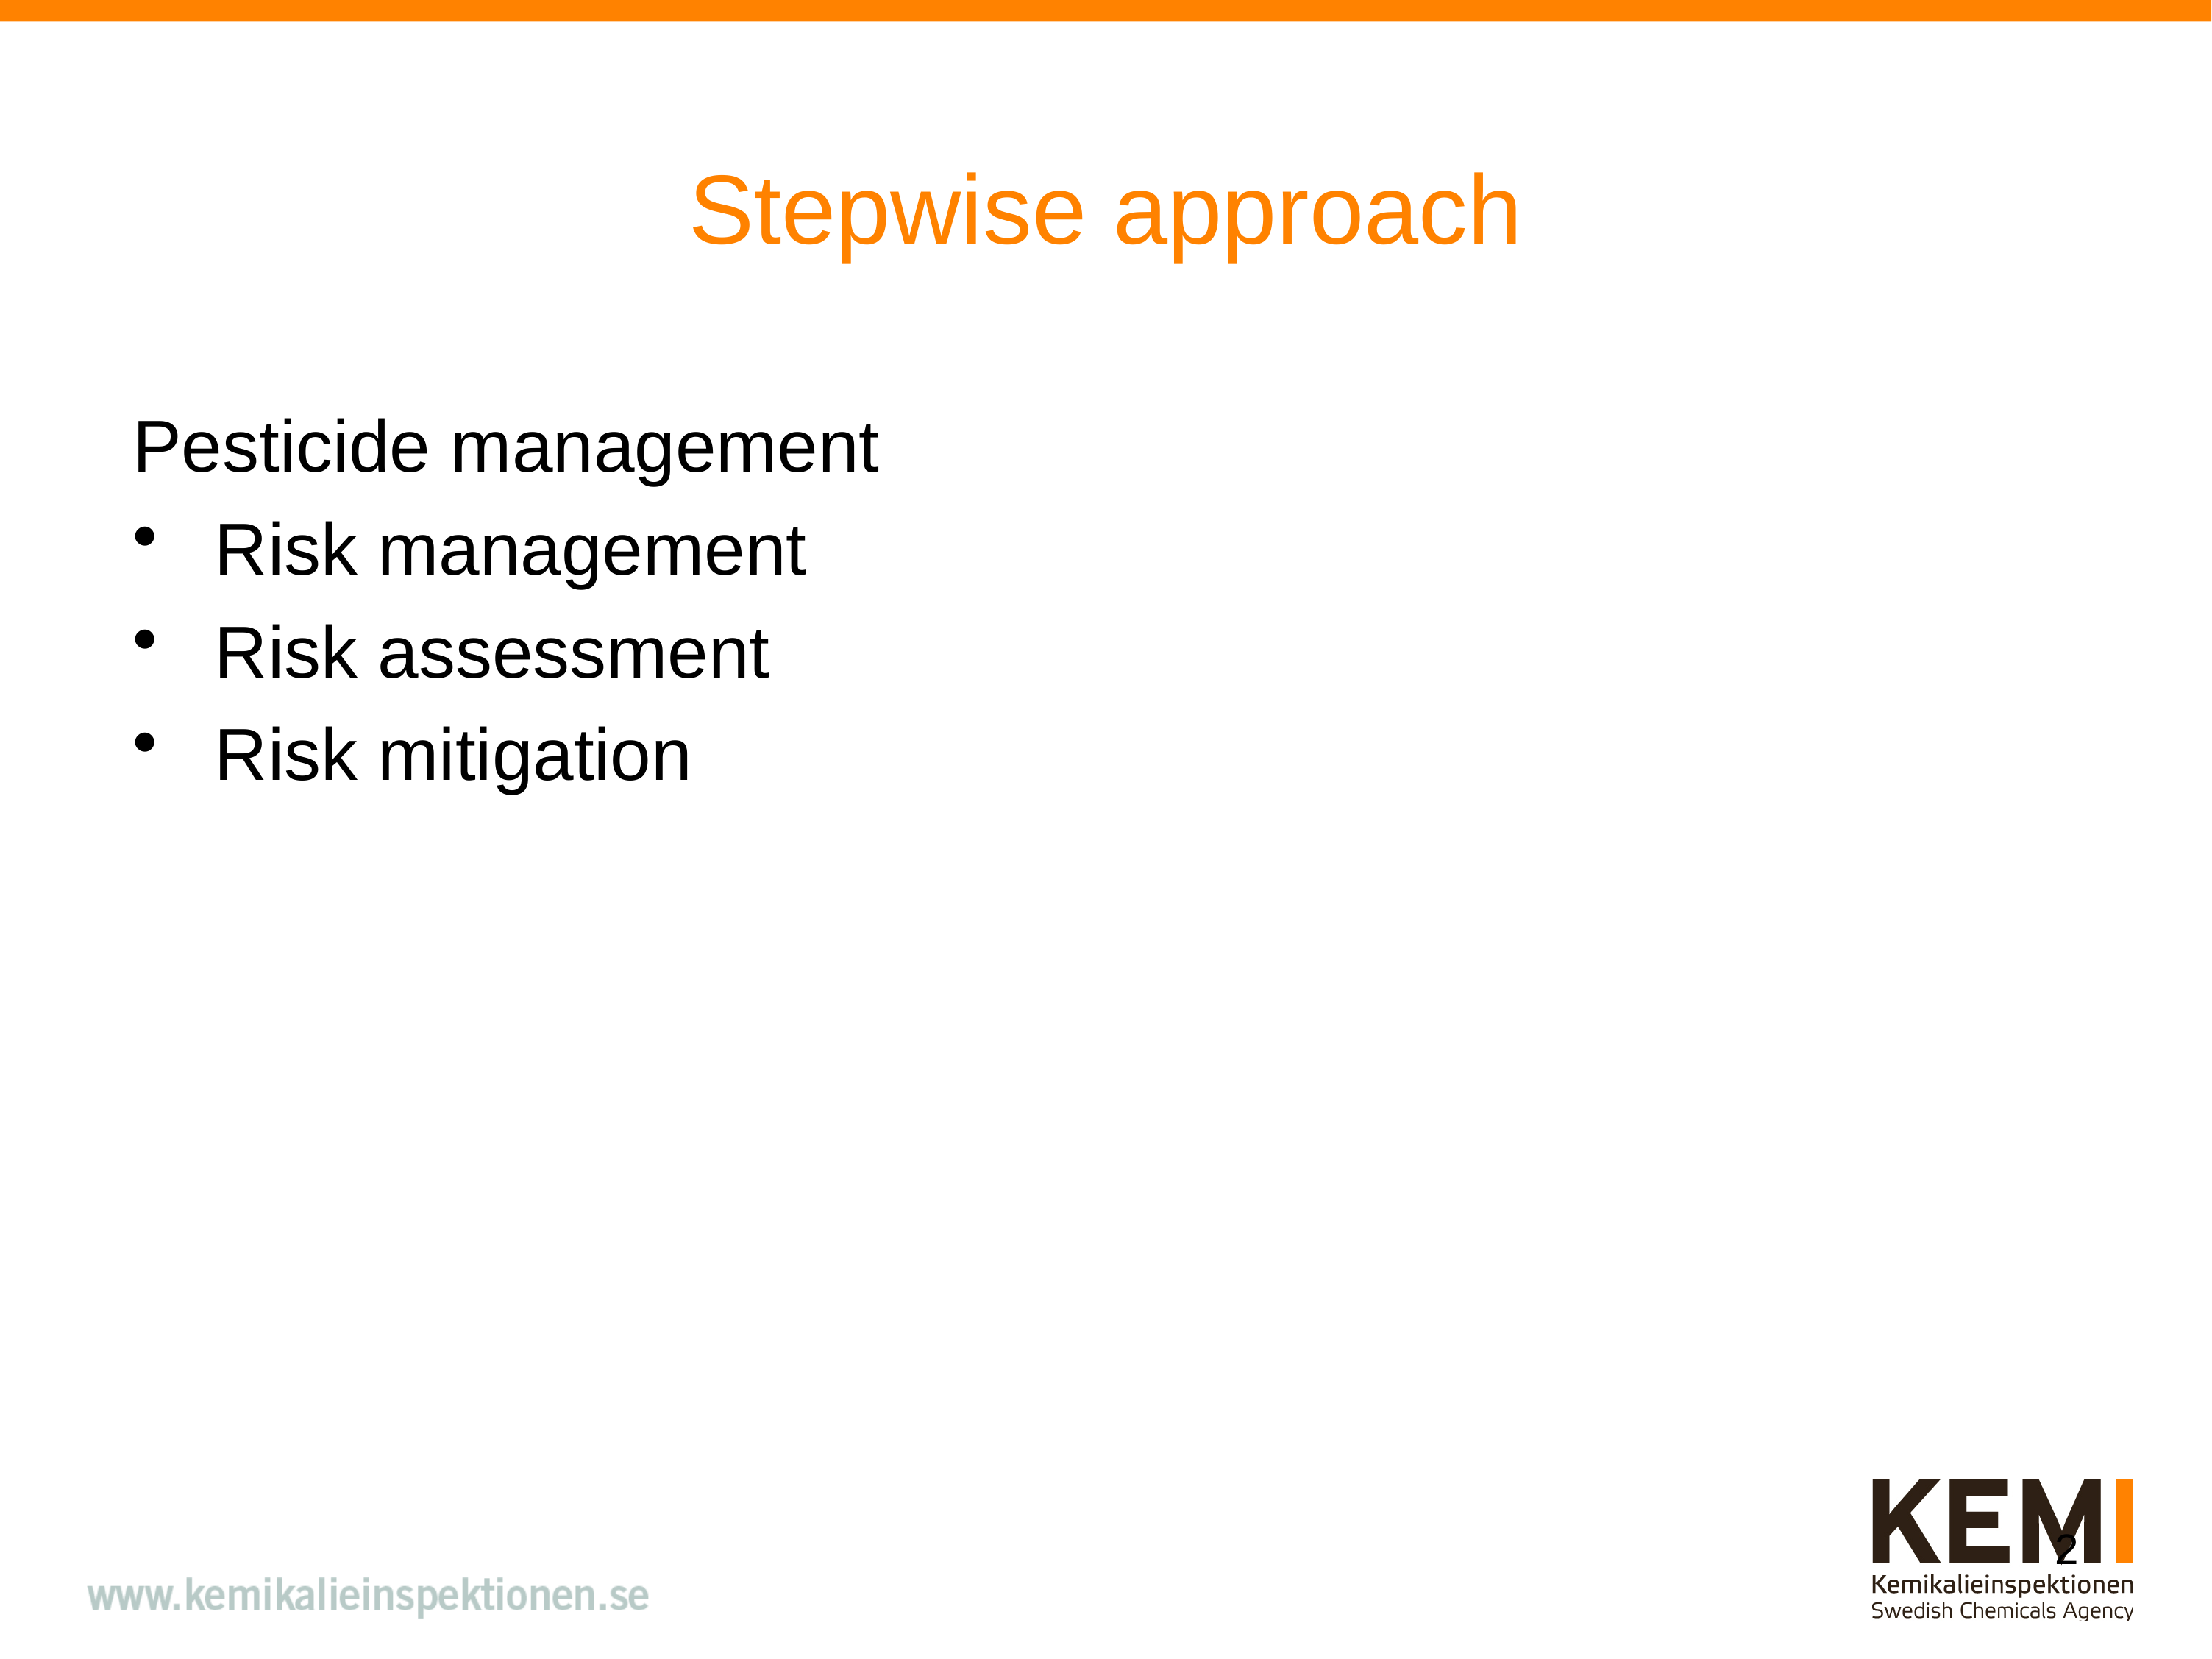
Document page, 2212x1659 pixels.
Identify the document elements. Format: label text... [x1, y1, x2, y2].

picture [1872, 1479, 2133, 1621]
slide_number 2 [1585, 1510, 2101, 1627]
picture [87, 1573, 652, 1621]
title Stepwise approach [110, 66, 2101, 344]
list Pesticide management Risk management Risk assessment Risk mitigation [110, 387, 2101, 1482]
